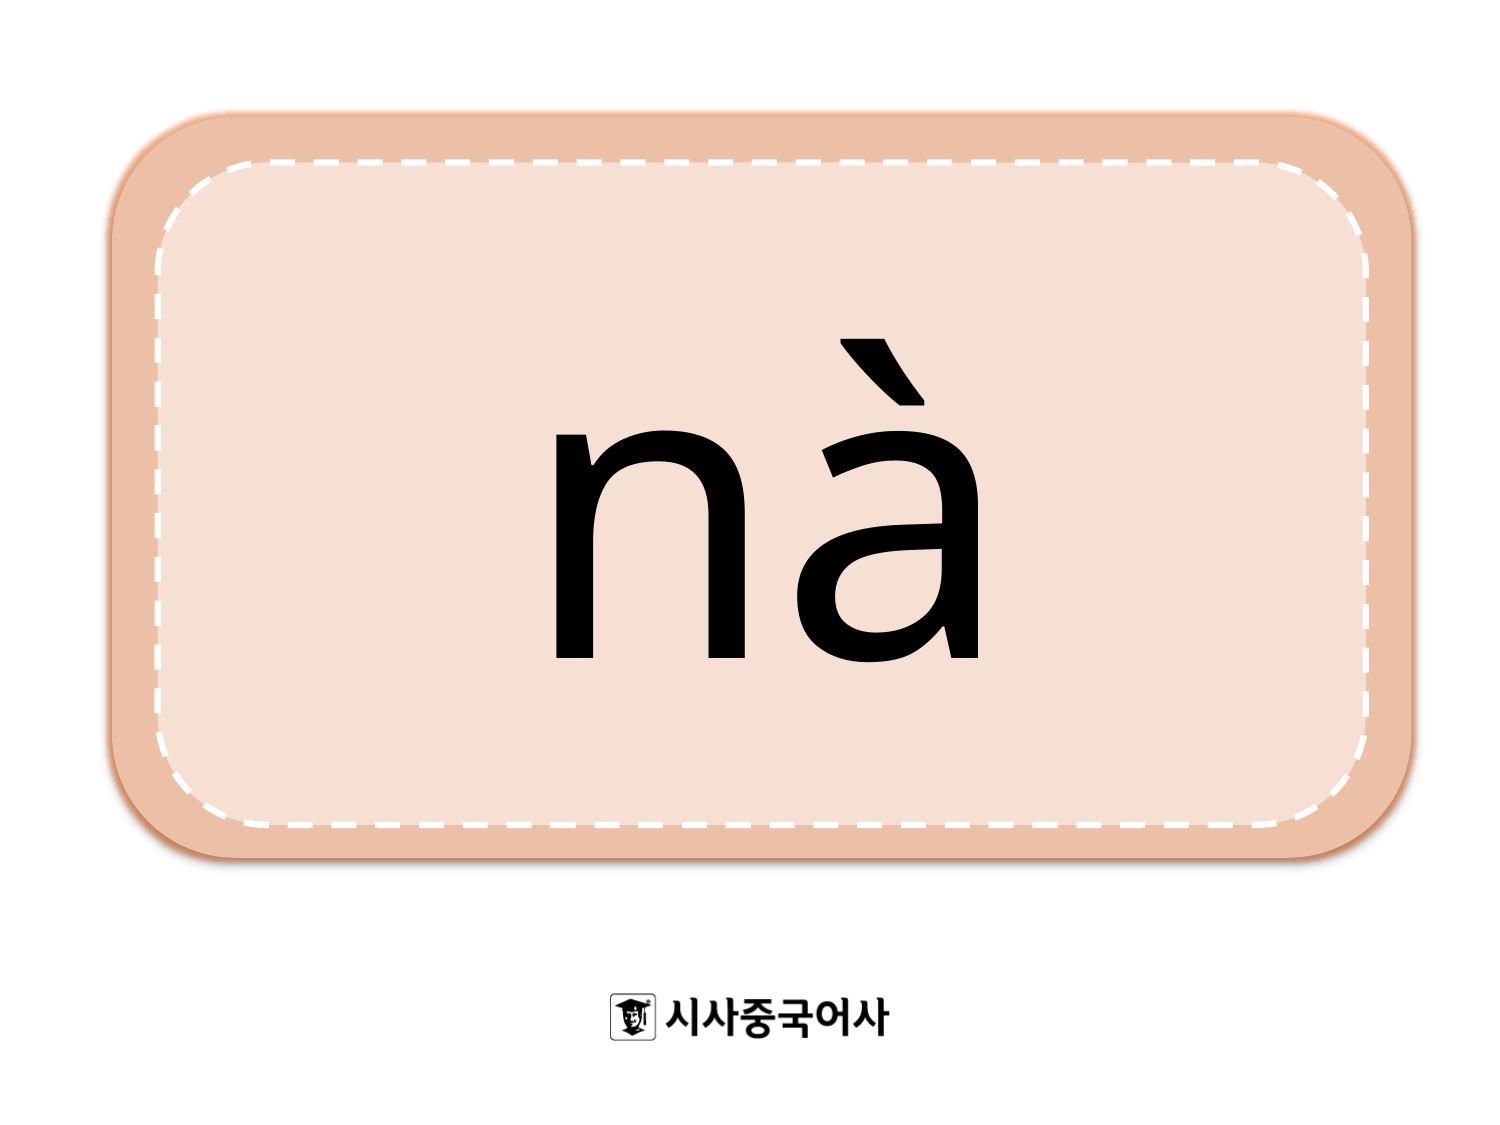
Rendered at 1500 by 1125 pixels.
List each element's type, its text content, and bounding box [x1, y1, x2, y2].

picture [602, 987, 898, 1047]
text_box nà [162, 160, 1371, 824]
